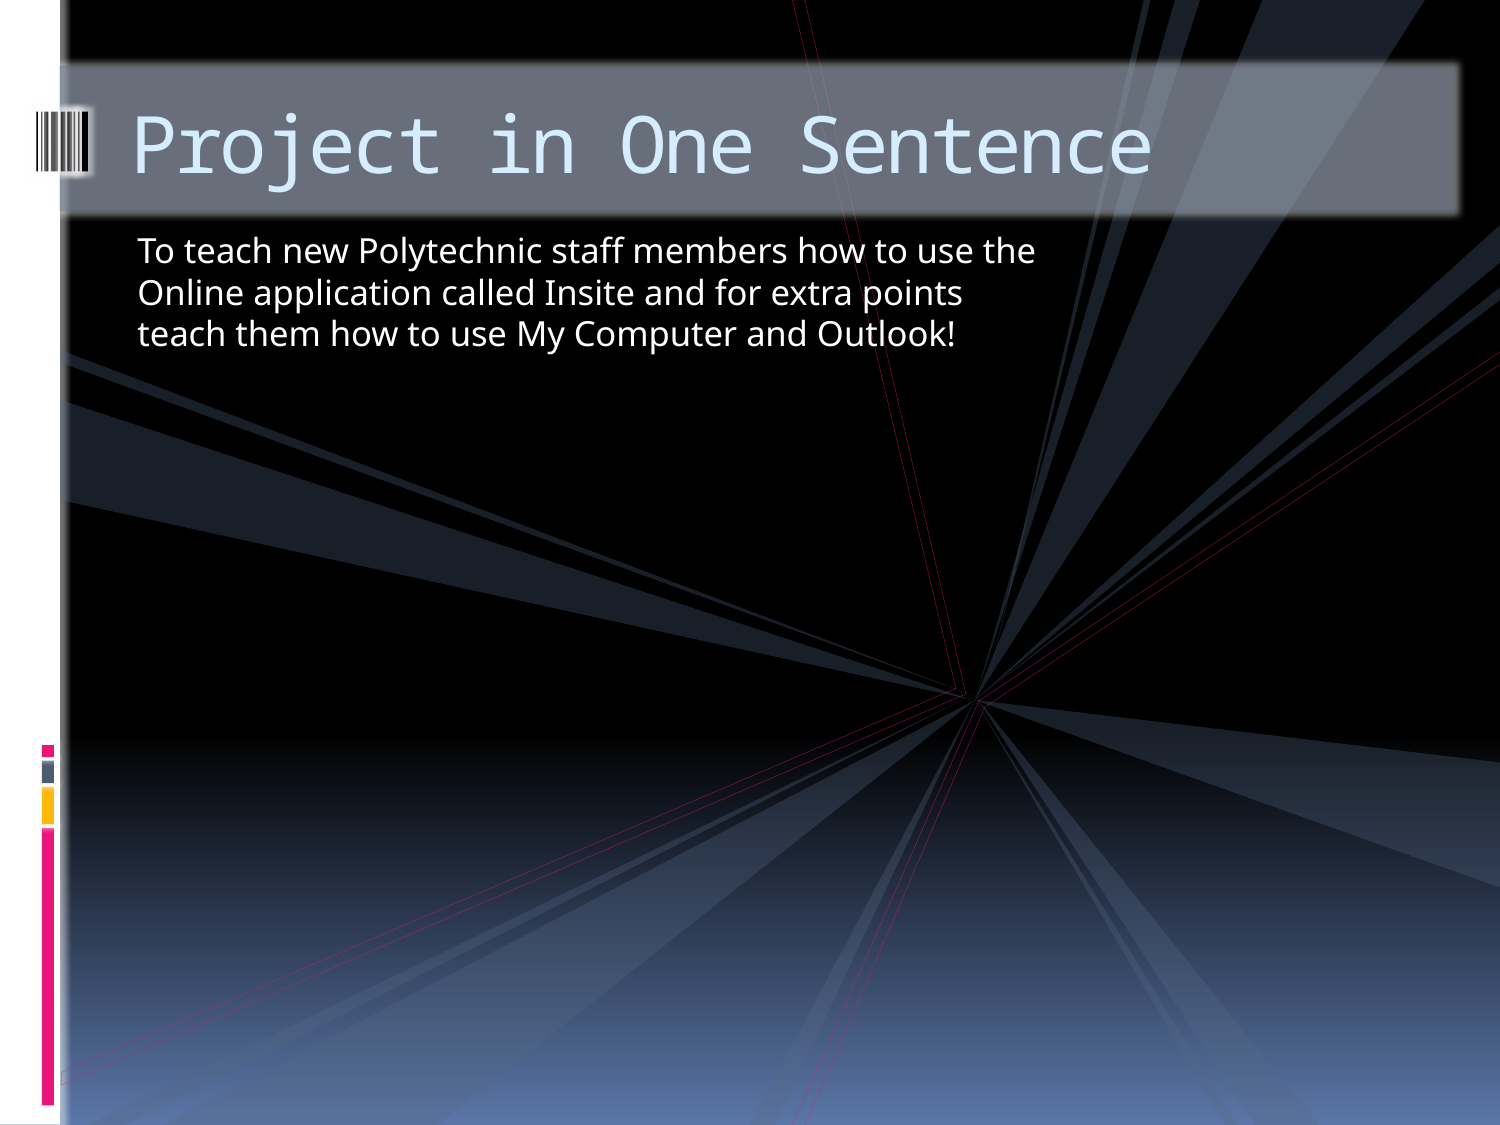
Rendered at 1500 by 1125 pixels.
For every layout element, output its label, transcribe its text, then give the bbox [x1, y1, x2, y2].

title Project in One Sentence [115, 83, 1454, 212]
list To teach new Polytechnic staff members how to use the Online application called Insite and for extra points teach them how to use My Computer and Outlook! [115, 221, 1054, 383]
